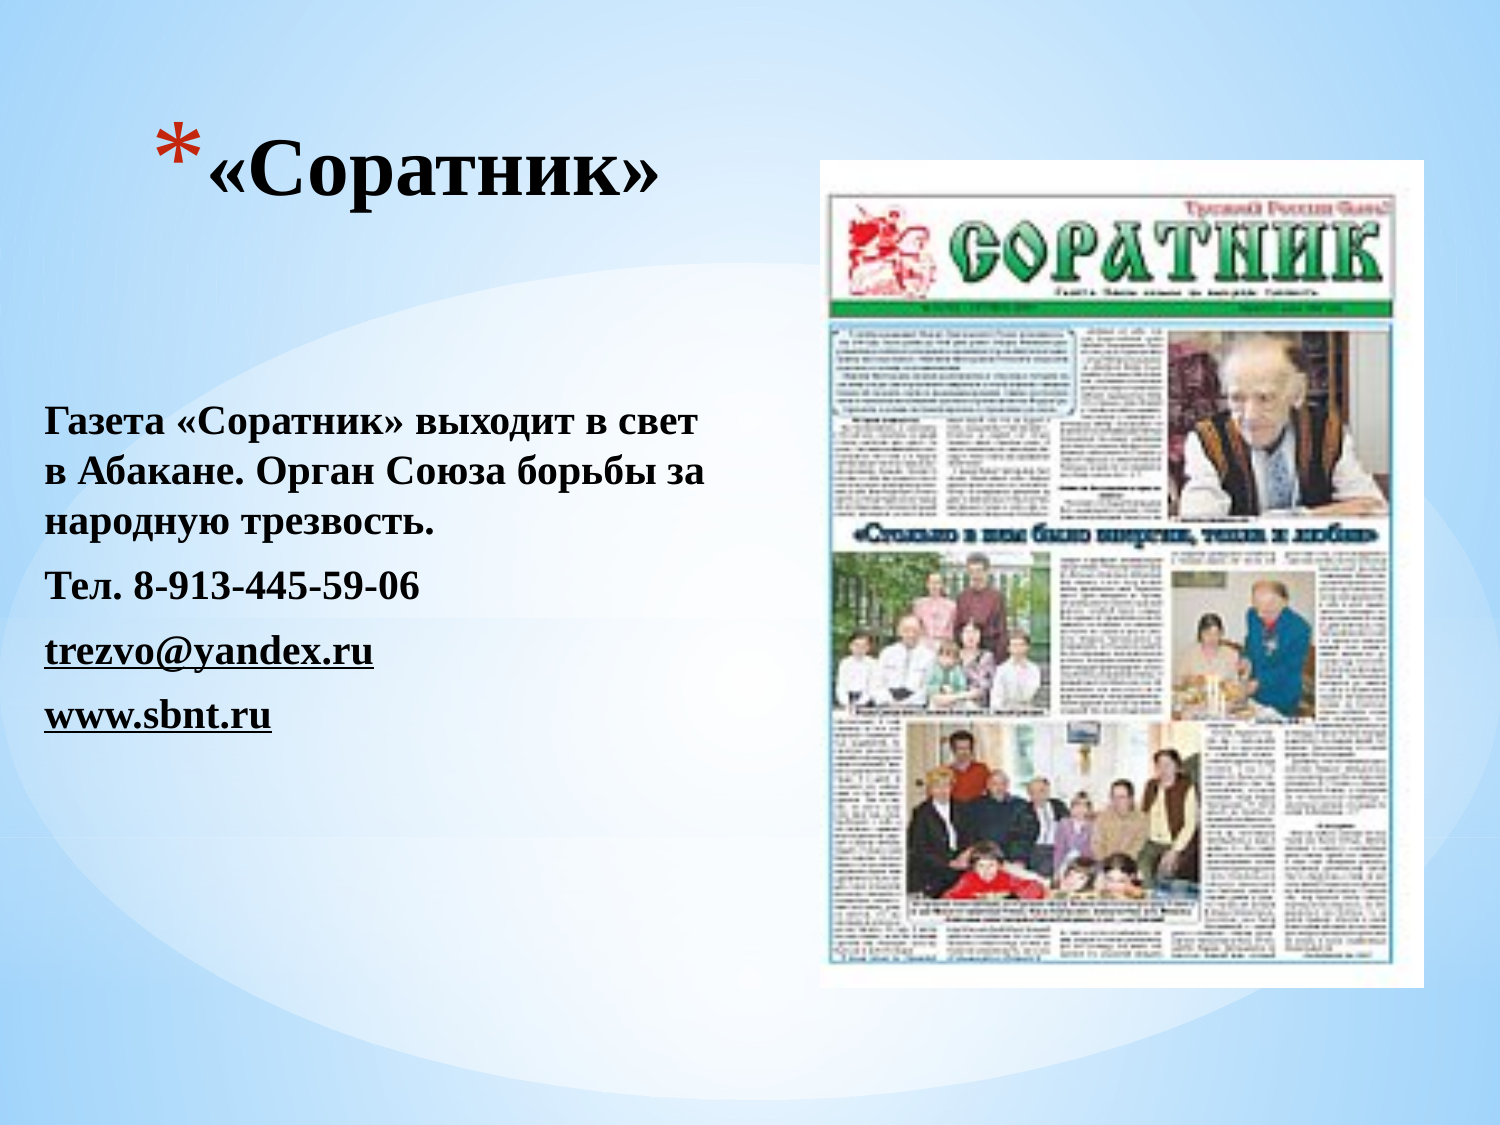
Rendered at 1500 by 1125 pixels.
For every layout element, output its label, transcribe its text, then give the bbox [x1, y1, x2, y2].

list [820, 160, 1424, 988]
list Газета «Соратник» выходит в свет в Абакане. Орган Союза борьбы за народную трезвость. Тел. 8-913-445-59-06 trezvo@yandex.ru www.sbnt.ru [29, 385, 733, 925]
title «Соратник» [137, 30, 735, 220]
